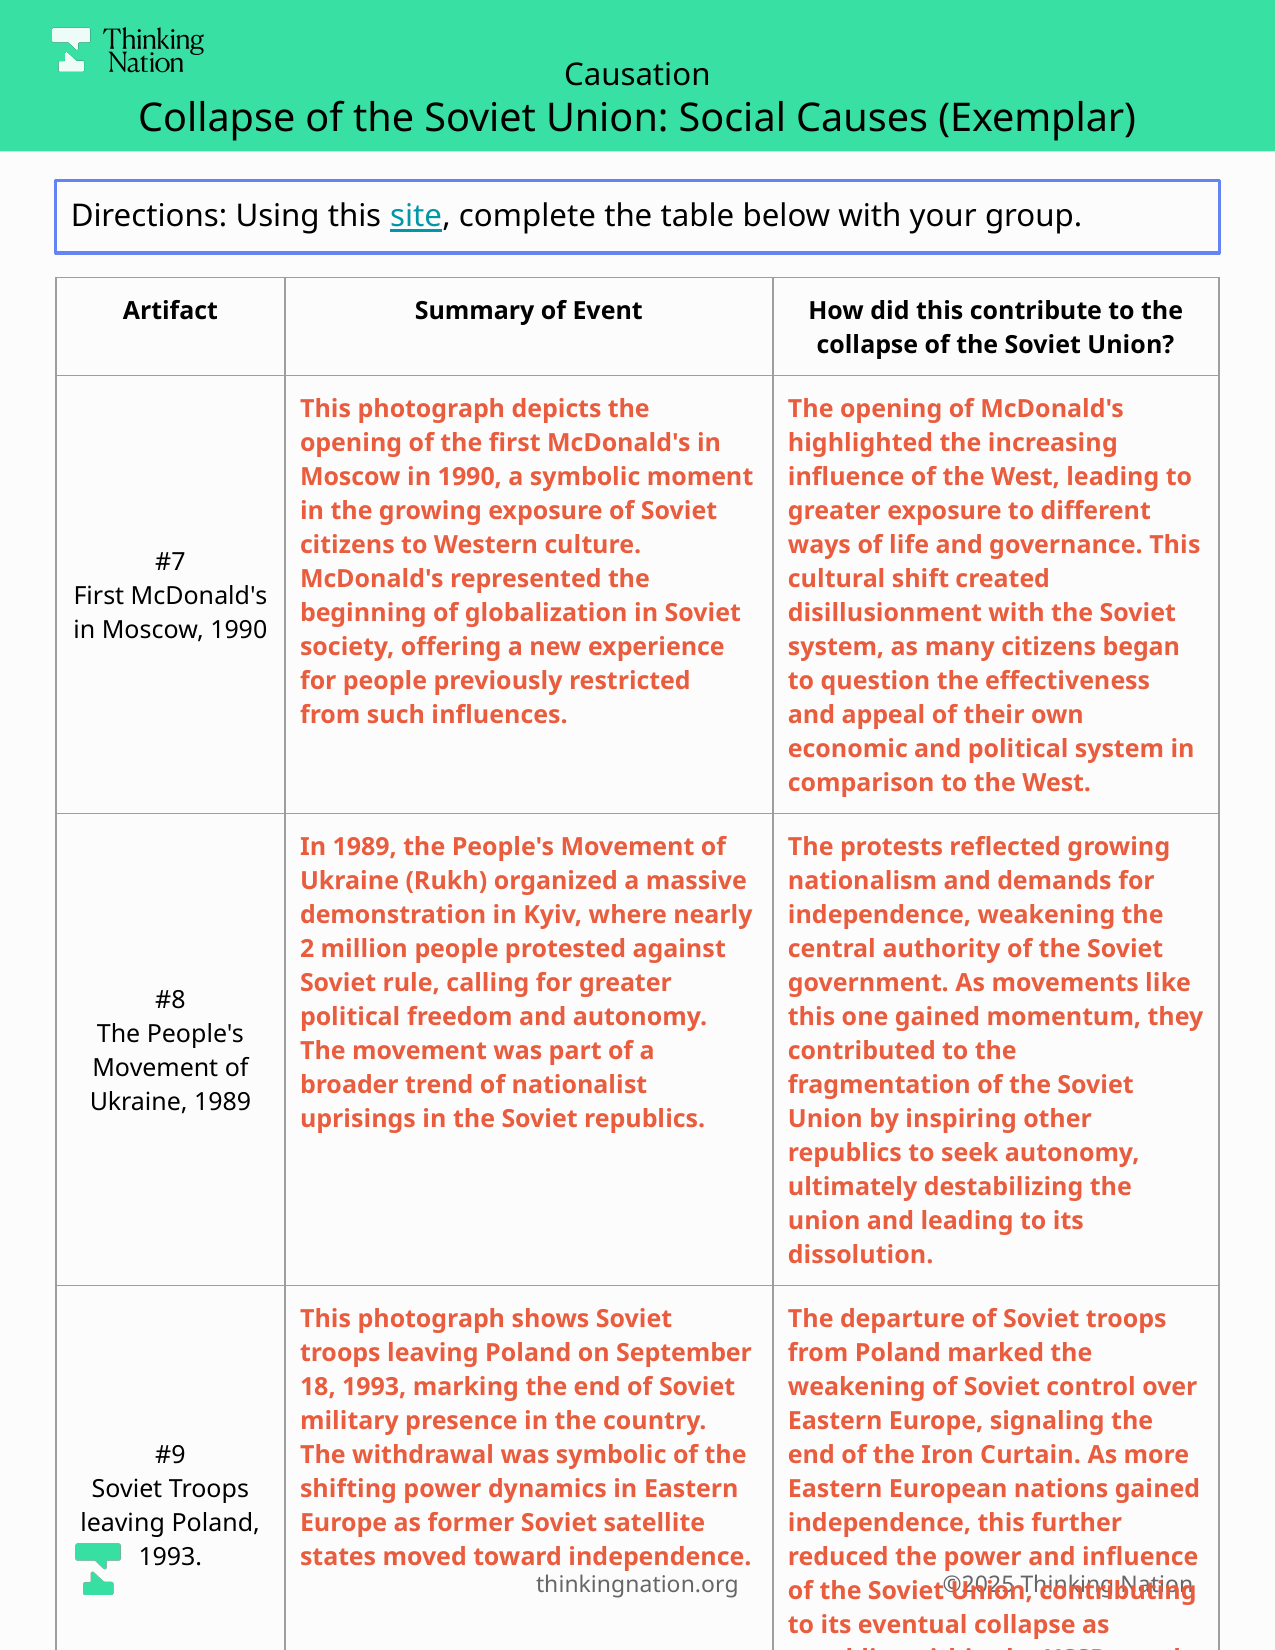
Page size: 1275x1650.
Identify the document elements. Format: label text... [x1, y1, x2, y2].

table_cell This photograph depicts the opening of the first McDonald's in Moscow in 1990, a symbolic moment in the growing exposure of Soviet citizens to Western culture. McDonald's represented the beginning of globalization in Soviet society, offering a new experience for people previously restricted from such influences. [286, 376, 772, 813]
table_cell #9 Soviet Troops leaving Poland, 1993. [57, 1286, 284, 1650]
table_cell The departure of Soviet troops from Poland marked the weakening of Soviet control over Eastern Europe, signaling the end of the Iron Curtain. As more Eastern European nations gained independence, this further reduced the power and influence of the Soviet Union, contributing to its eventual collapse as republics within the USSR sought similar autonomy. [774, 1286, 1218, 1650]
table_header Artifact [57, 278, 284, 375]
table_cell #8 The People's Movement of Ukraine, 1989 [57, 814, 284, 1285]
table_cell #7 First McDonald's in Moscow, 1990 [57, 376, 284, 813]
table_cell In 1989, the People's Movement of Ukraine (Rukh) organized a massive demonstration in Kyiv, where nearly 2 million people protested against Soviet rule, calling for greater political freedom and autonomy. The movement was part of a broader trend of nationalist uprisings in the Soviet republics. [286, 814, 772, 1285]
table_header Summary of Event [286, 278, 772, 375]
text_box Causation Collapse of the Soviet Union: Social Causes (Exemplar) [0, 0, 1275, 152]
picture [62, 1533, 134, 1605]
table_header How did this contribute to the collapse of the Soviet Union? [774, 278, 1218, 375]
text_box Directions: Using this site, complete the table below with your group. [55, 180, 1220, 254]
picture [35, 13, 210, 87]
table_cell This photograph shows Soviet troops leaving Poland on September 18, 1993, marking the end of Soviet military presence in the country. The withdrawal was symbolic of the shifting power dynamics in Eastern Europe as former Soviet satellite states moved toward independence. [286, 1286, 772, 1650]
table_cell The opening of McDonald's highlighted the increasing influence of the West, leading to greater exposure to different ways of life and governance. This cultural shift created disillusionment with the Soviet system, as many citizens began to question the effectiveness and appeal of their own economic and political system in comparison to the West. [774, 376, 1218, 813]
table_cell The protests reflected growing nationalism and demands for independence, weakening the central authority of the Soviet government. As movements like this one gained momentum, they contributed to the fragmentation of the Soviet Union by inspiring other republics to seek autonomy, ultimately destabilizing the union and leading to its dissolution. [774, 814, 1218, 1285]
